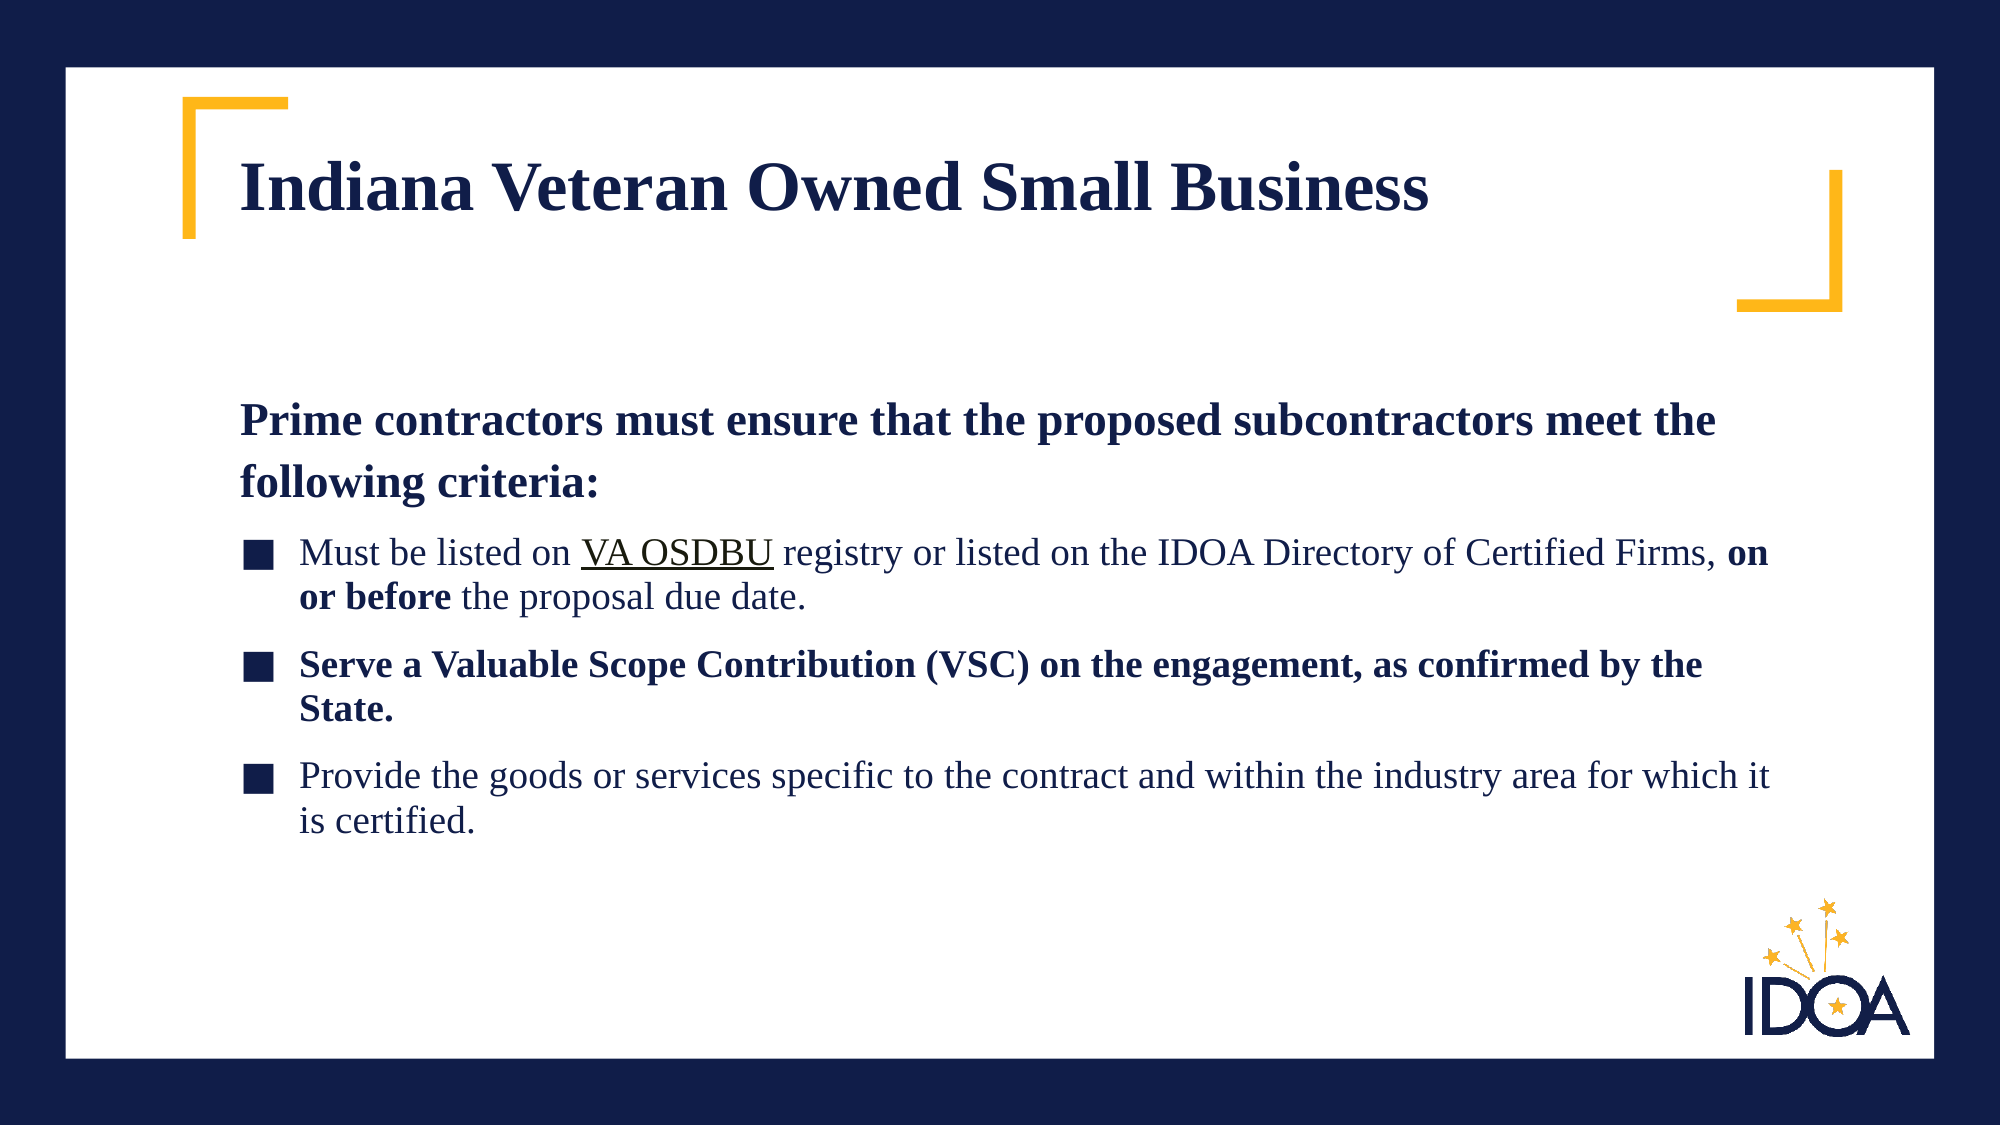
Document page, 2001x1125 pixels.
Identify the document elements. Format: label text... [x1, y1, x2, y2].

picture [1702, 857, 1959, 1114]
title Indiana Veteran Owned Small Business [225, 142, 1800, 279]
list Prime contractors must ensure that the proposed subcontractors meet the following criteria: Must be listed on VA OSDBU registry or listed on the IDOA Directory of Certified Firms, on or before the proposal due date. Serve a Valuable Scope Contribution (VSC) on the engagement, as confirmed by the State. Provide the goods or services specific to the contract and within the industry area for which it is certified. [225, 375, 1800, 851]
